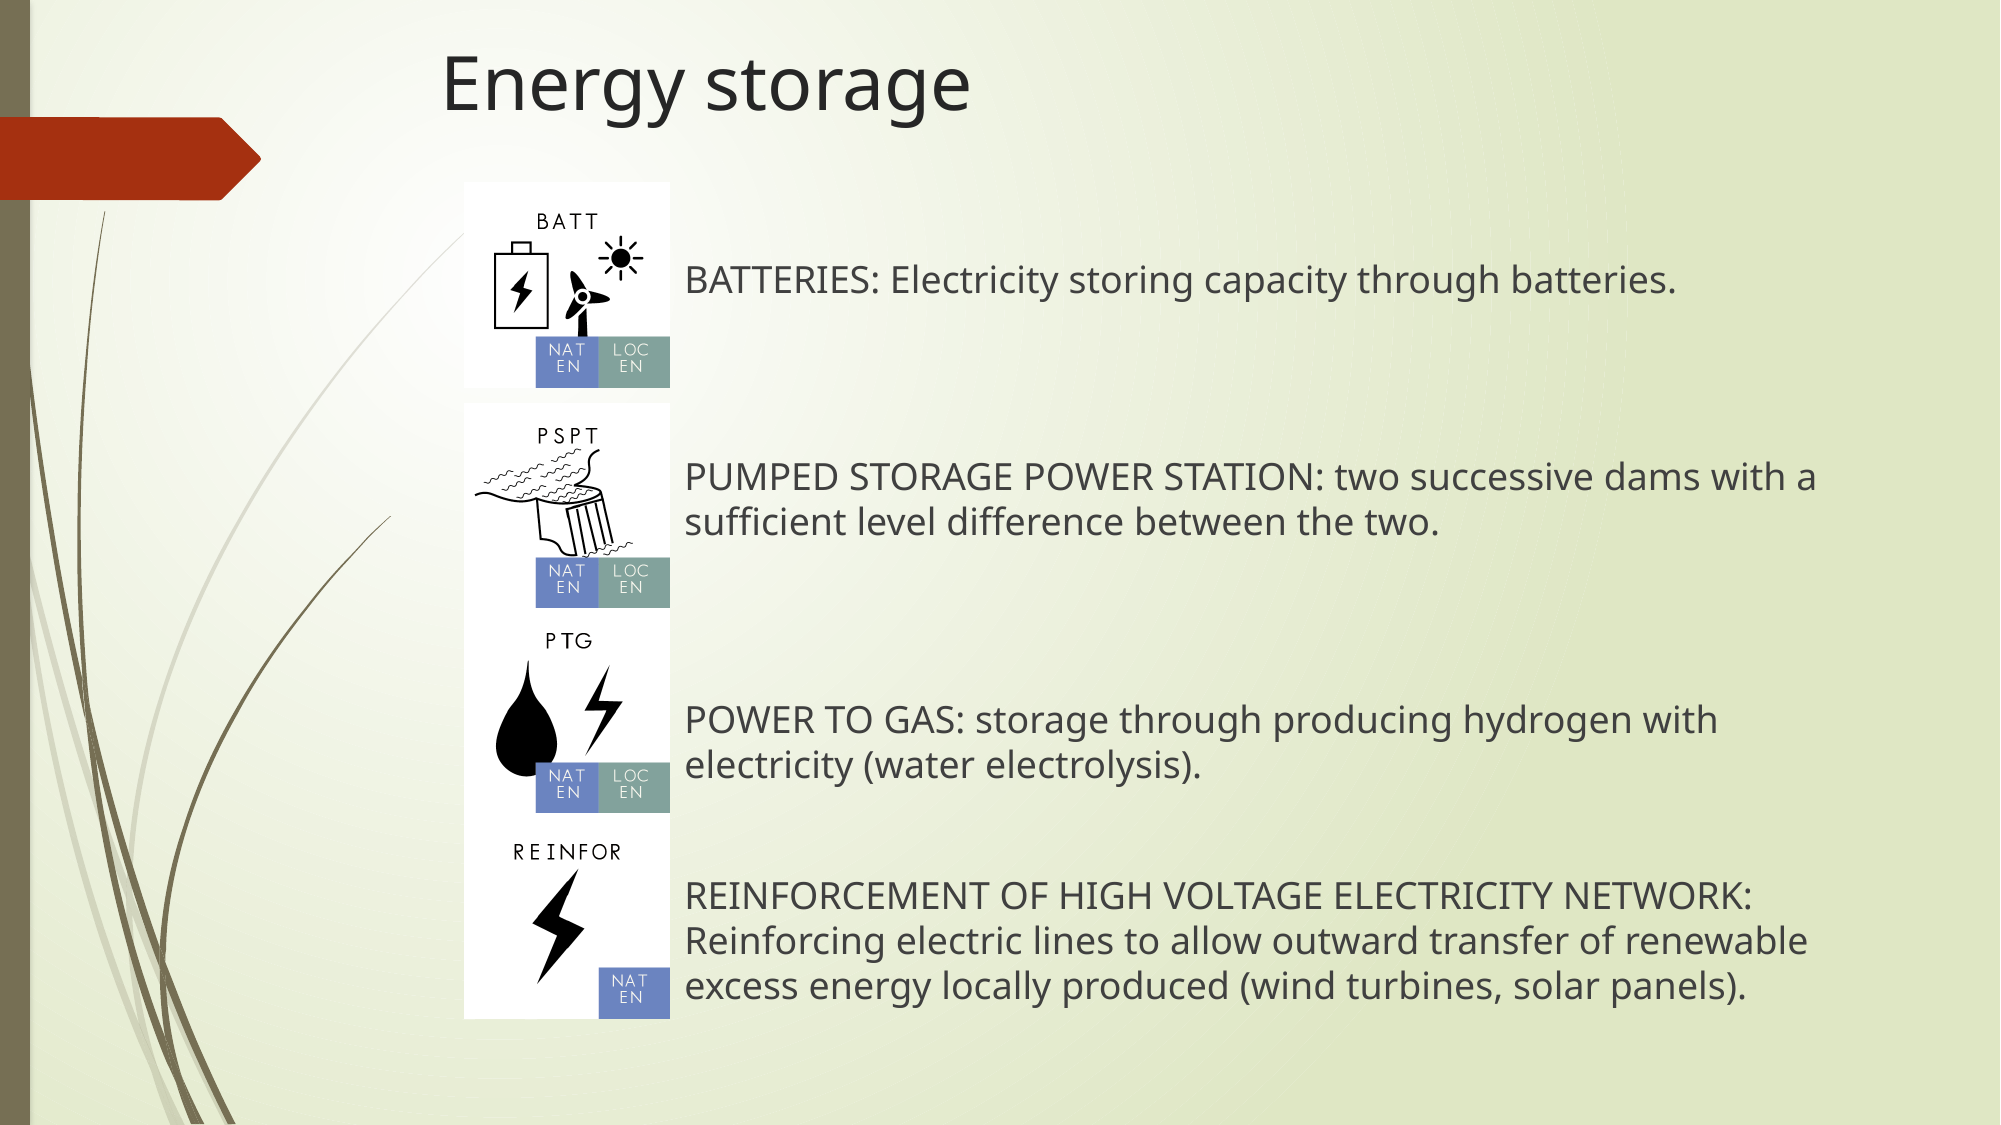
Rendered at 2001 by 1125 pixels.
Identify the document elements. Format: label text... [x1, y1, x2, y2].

list BATTERIES: Electricity storing capacity through batteries. PUMPED STORAGE POWER STATION: two successive dams with a sufficient level difference between the two. POWER TO GAS: storage through producing hydrogen with electricity (water electrolysis). REINFORCEMENT OF HIGH VOLTAGE ELECTRICITY NETWORK: Reinforcing electric lines to allow outward transfer of renewable excess energy locally produced (wind turbines, solar panels). [669, 182, 1888, 1019]
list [464, 182, 670, 388]
title Energy storage [425, 28, 1888, 150]
picture [464, 402, 670, 1019]
